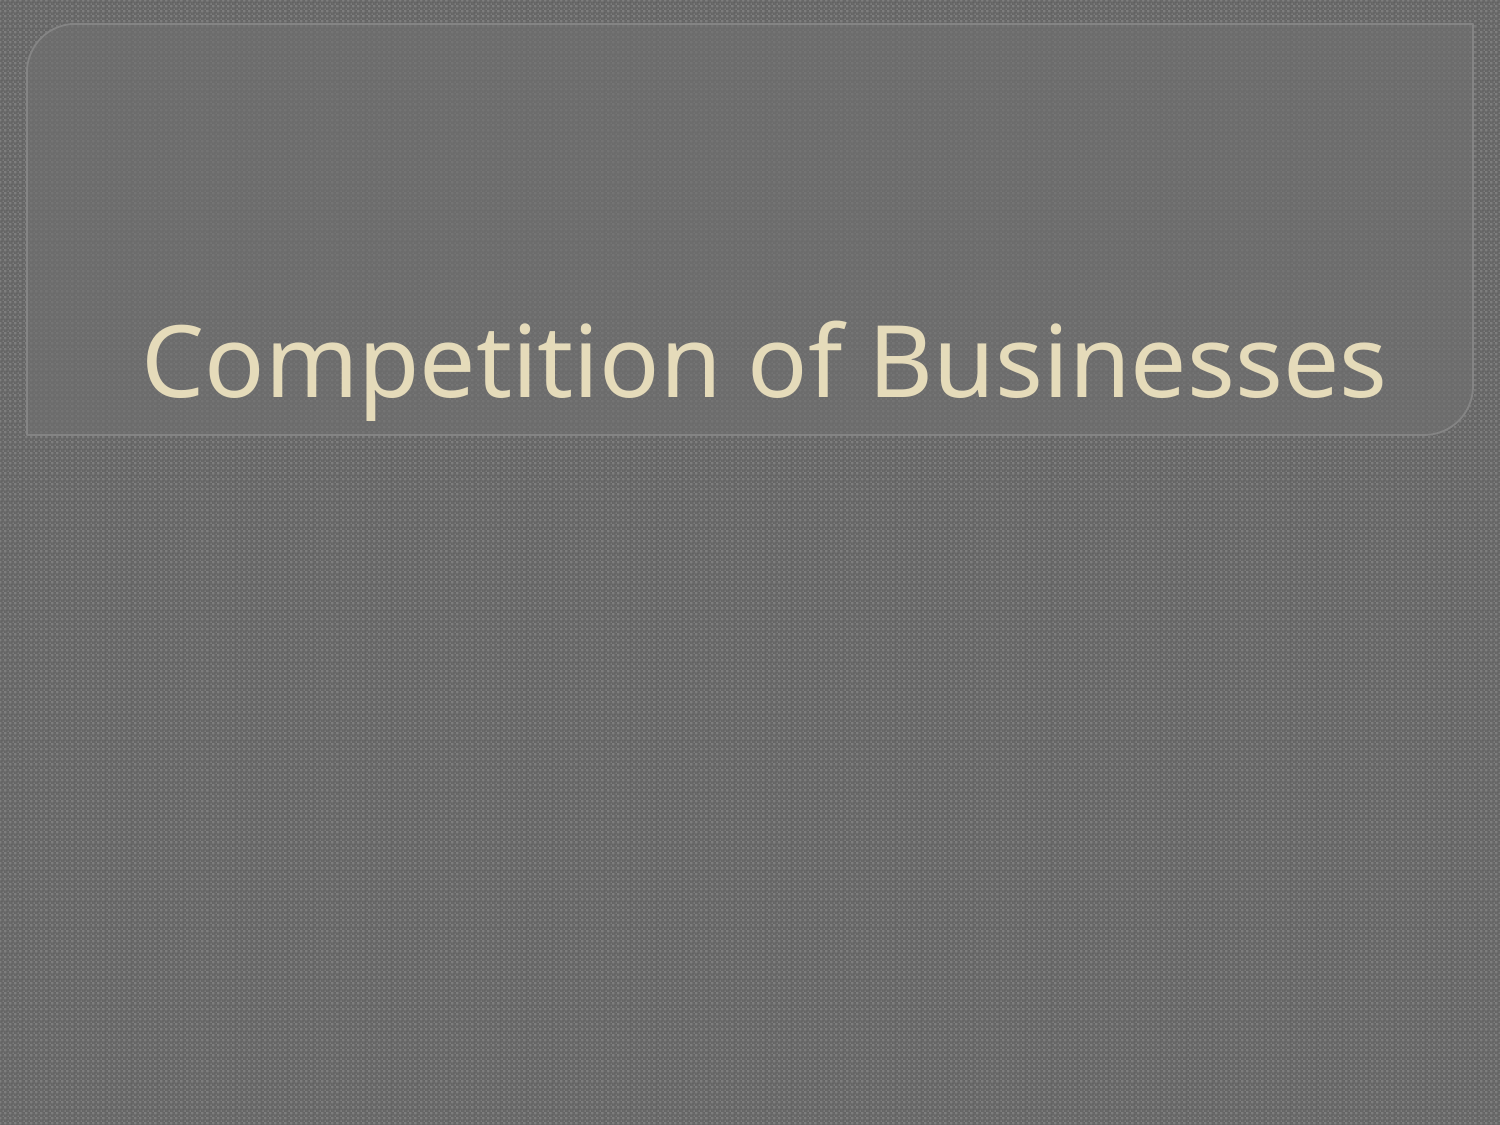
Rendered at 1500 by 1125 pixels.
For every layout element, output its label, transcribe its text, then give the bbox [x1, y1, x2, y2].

title Competition of Businesses [76, 62, 1427, 425]
